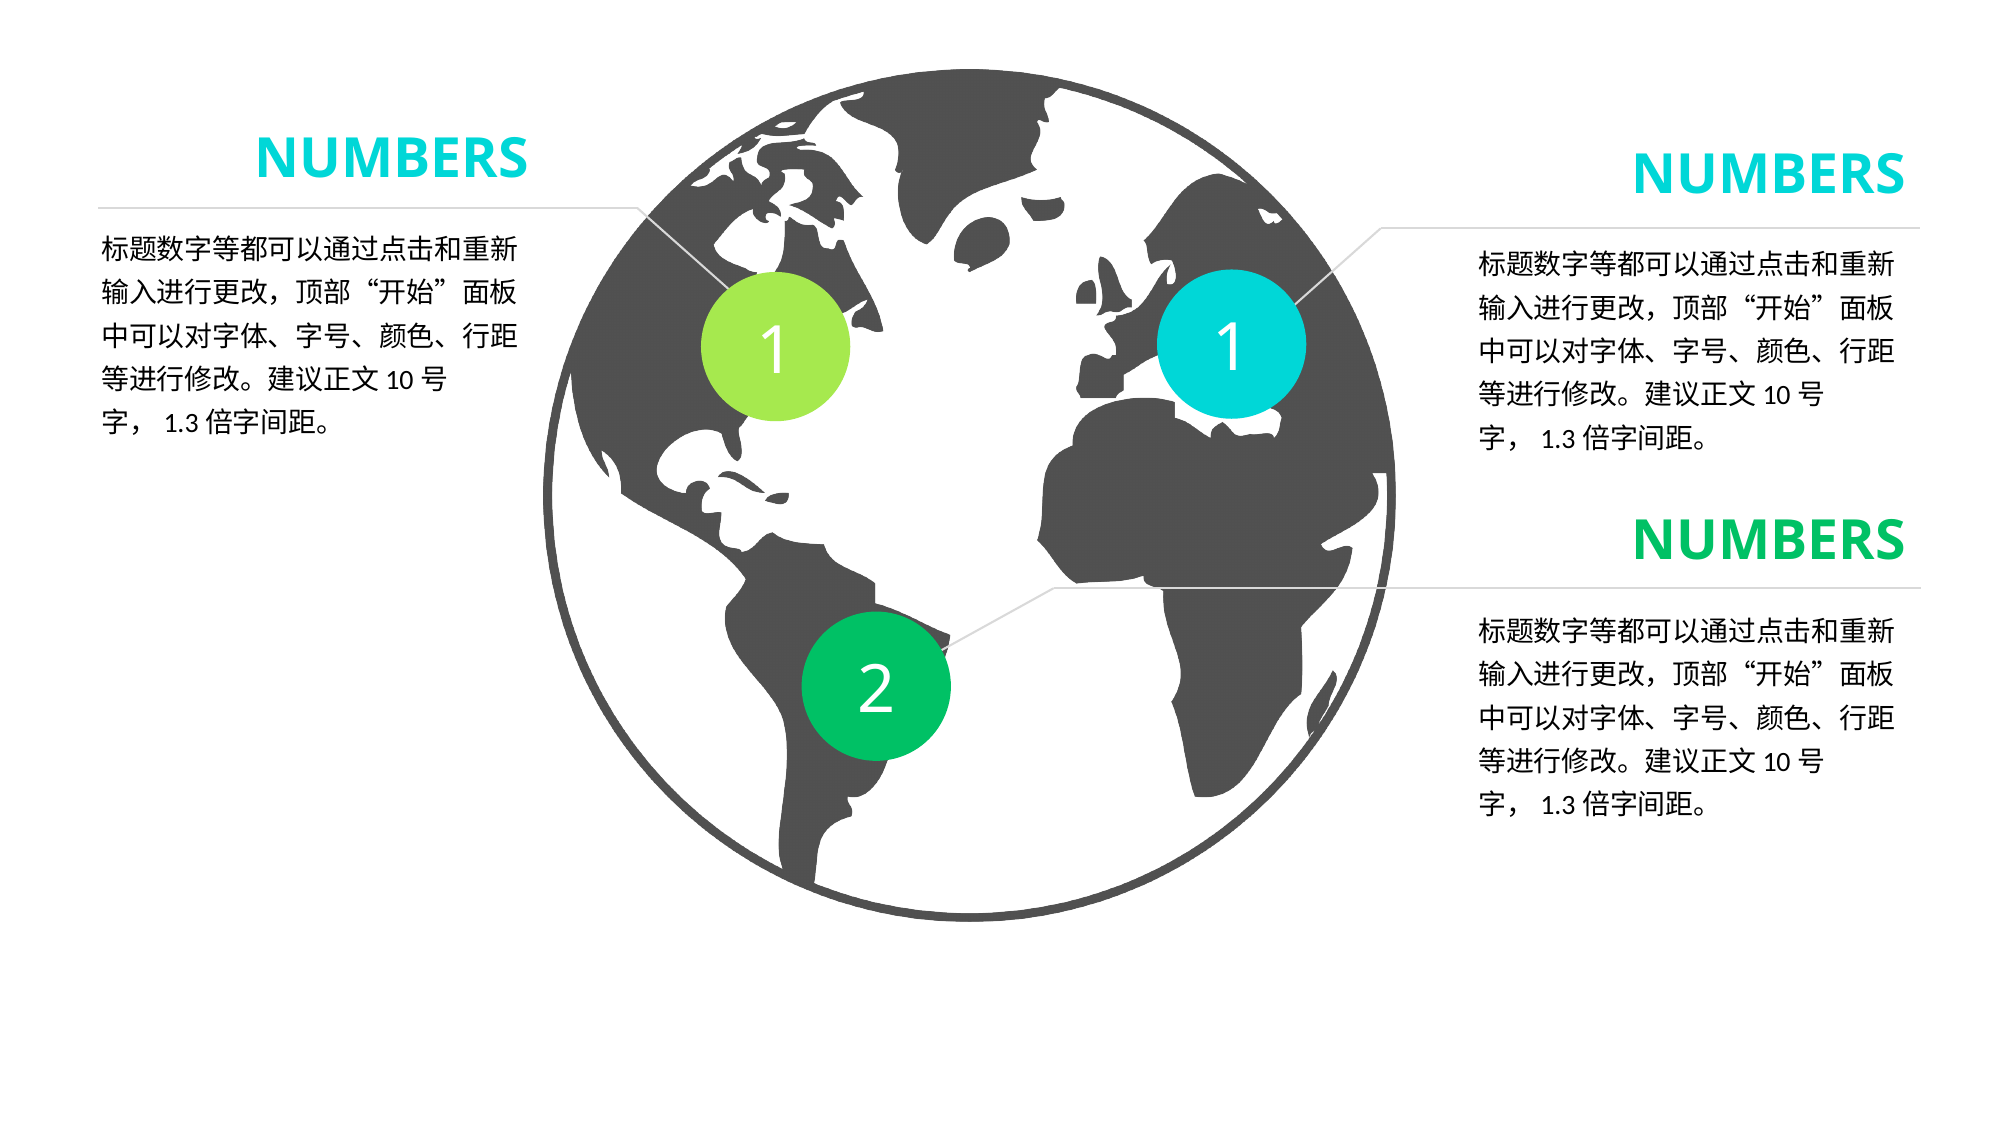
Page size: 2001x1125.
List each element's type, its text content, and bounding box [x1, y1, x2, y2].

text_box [97, 208, 748, 307]
text_box NUMBERS [186, 114, 543, 197]
text_box NUMBERS [1563, 496, 1921, 579]
text_box 标题数字等都可以通过点击和重新输入进行更改，顶部“开始”面板中可以对字体、字号、颜色、行距等进行修改。建议正文10号字，1.3倍字间距。 [86, 214, 543, 446]
text_box NUMBERS [1563, 130, 1921, 212]
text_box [1270, 228, 1921, 327]
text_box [876, 588, 1921, 687]
text_box 标题数字等都可以通过点击和重新输入进行更改，顶部“开始”面板中可以对字体、字号、颜色、行距等进行修改。建议正文10号字，1.3倍字间距。 [1463, 327, 1921, 462]
text_box 标题数字等都可以通过点击和重新输入进行更改，顶部“开始”面板中可以对字体、字号、颜色、行距等进行修改。建议正文10号字，1.3倍字间距。 [1463, 687, 1921, 828]
picture [543, 69, 1396, 923]
